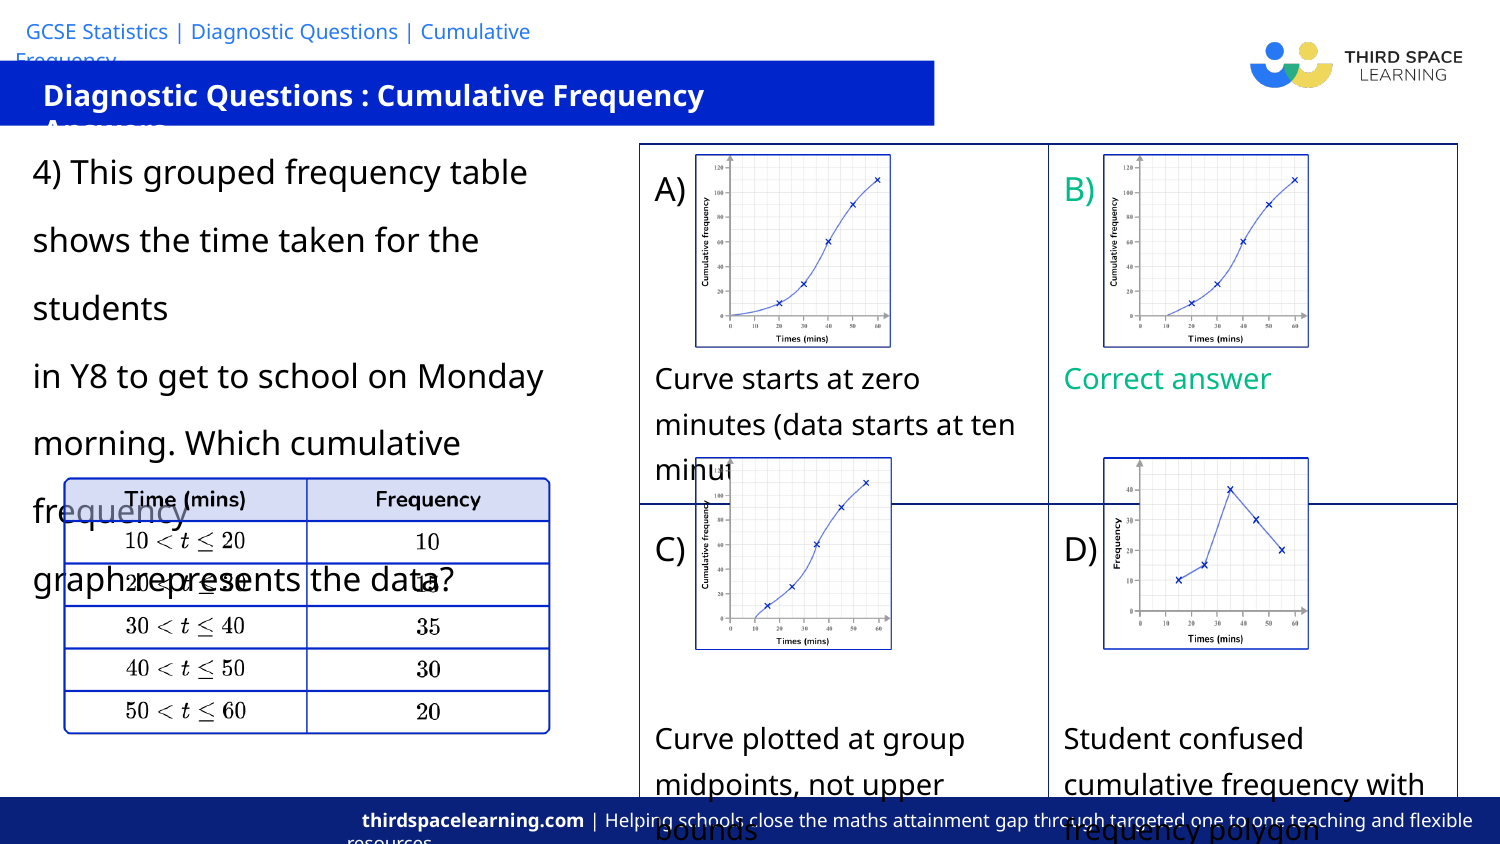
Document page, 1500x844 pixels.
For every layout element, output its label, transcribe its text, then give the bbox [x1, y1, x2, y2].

picture [695, 154, 892, 348]
picture [1102, 154, 1309, 348]
table_header 4) This grouped frequency table shows the time taken for the students in Y8 to get to school on Monday morning. Which cumulative frequency graph represents the data? [19, 142, 615, 608]
text_box Diagnostic Questions : Cumulative Frequency Answers [27, 61, 833, 162]
picture [63, 477, 551, 736]
table_header B) Correct answer [1049, 145, 1457, 503]
table_cell C) Curve plotted at group midpoints, not upper bounds [640, 505, 1048, 844]
picture [695, 457, 892, 651]
table_header A) Curve starts at zero minutes (data starts at ten minutes) [640, 145, 1048, 503]
picture [1102, 457, 1309, 651]
table_cell D) Student confused cumulative frequency with frequency polygon [1049, 505, 1457, 844]
picture [1250, 33, 1465, 99]
